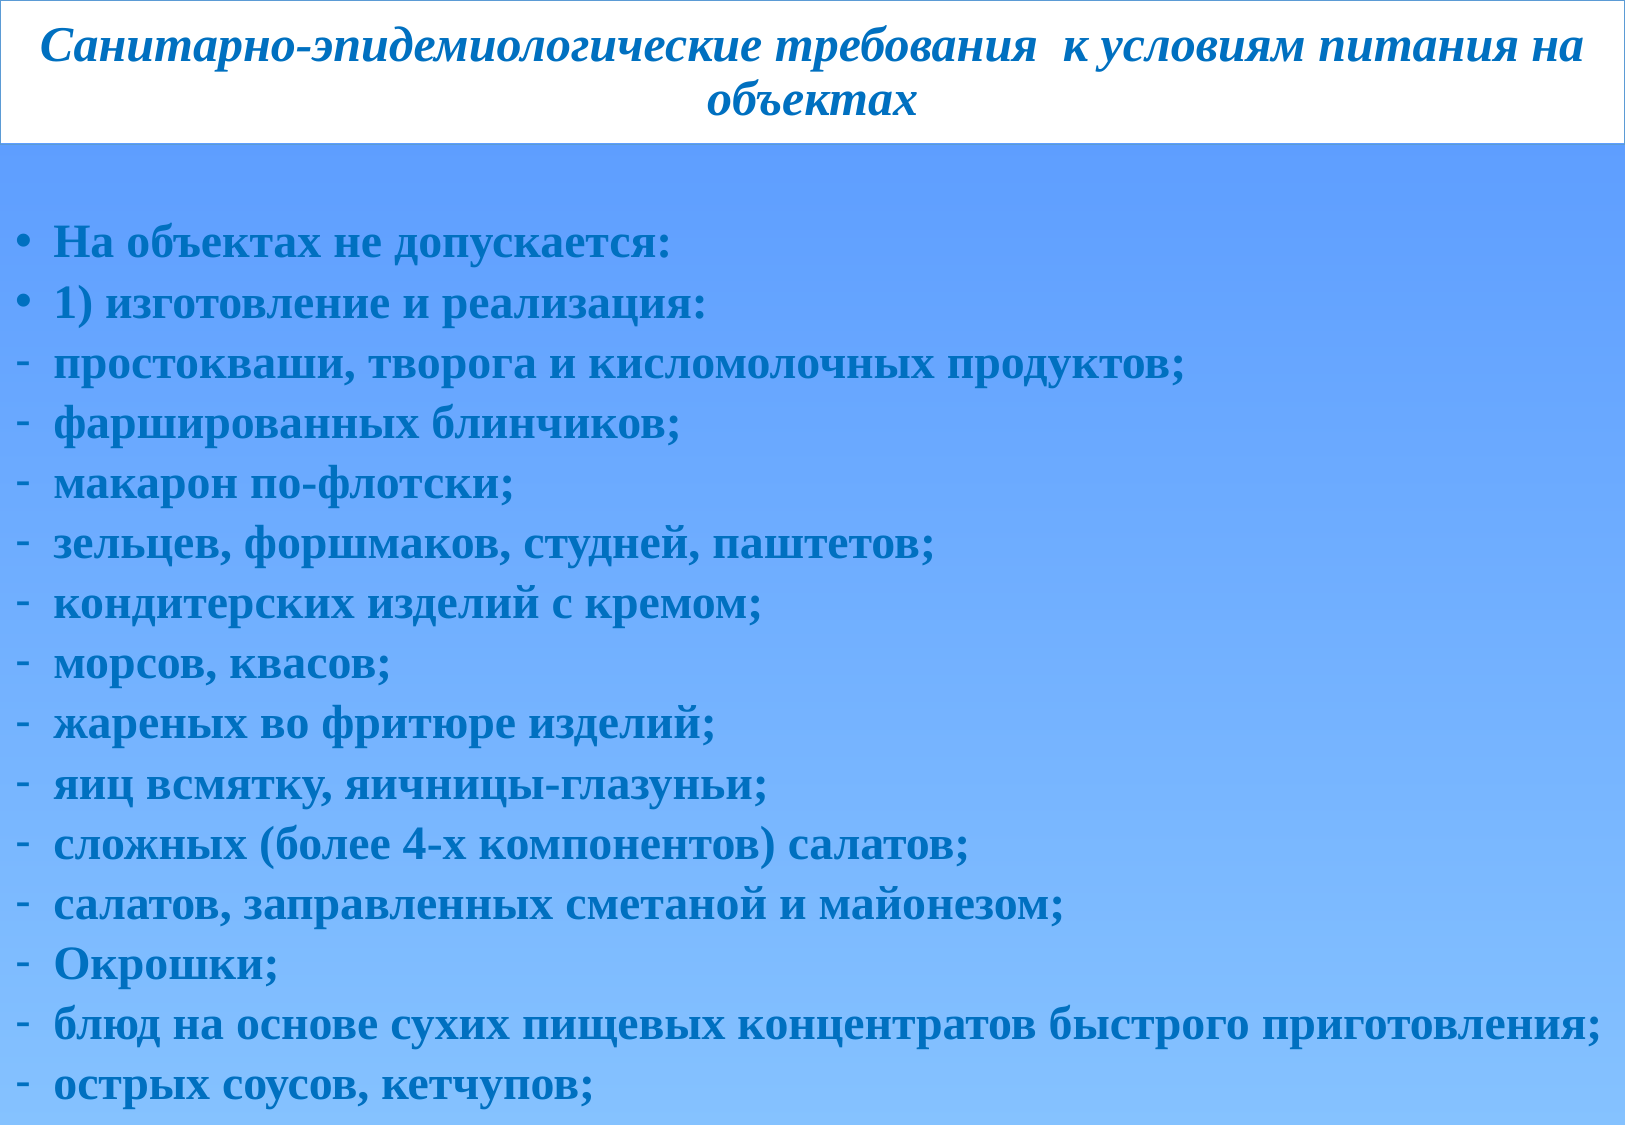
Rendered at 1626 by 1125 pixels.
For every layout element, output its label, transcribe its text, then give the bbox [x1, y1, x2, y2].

title Санитарно-эпидемиологические требования к условиям питания на объектах [0, 0, 1625, 145]
list На объектах не допускается: 1) изготовление и реализация: простокваши, творога и кисломолочных продуктов; фаршированных блинчиков; макарон по-флотски; зельцев, форшмаков, студней, паштетов; кондитерских изделий с кремом; морсов, квасов; жареных во фритюре изделий; яиц всмятку, яичницы-глазуньи; сложных (более 4-х компонентов) салатов; салатов, заправленных сметаной и майонезом; Окрошки; блюд на основе сухих пищевых концентратов быстрого приготовления; острых соусов, кетчупов; [0, 145, 1625, 1125]
slide_number 16 [1147, 1042, 1514, 1103]
